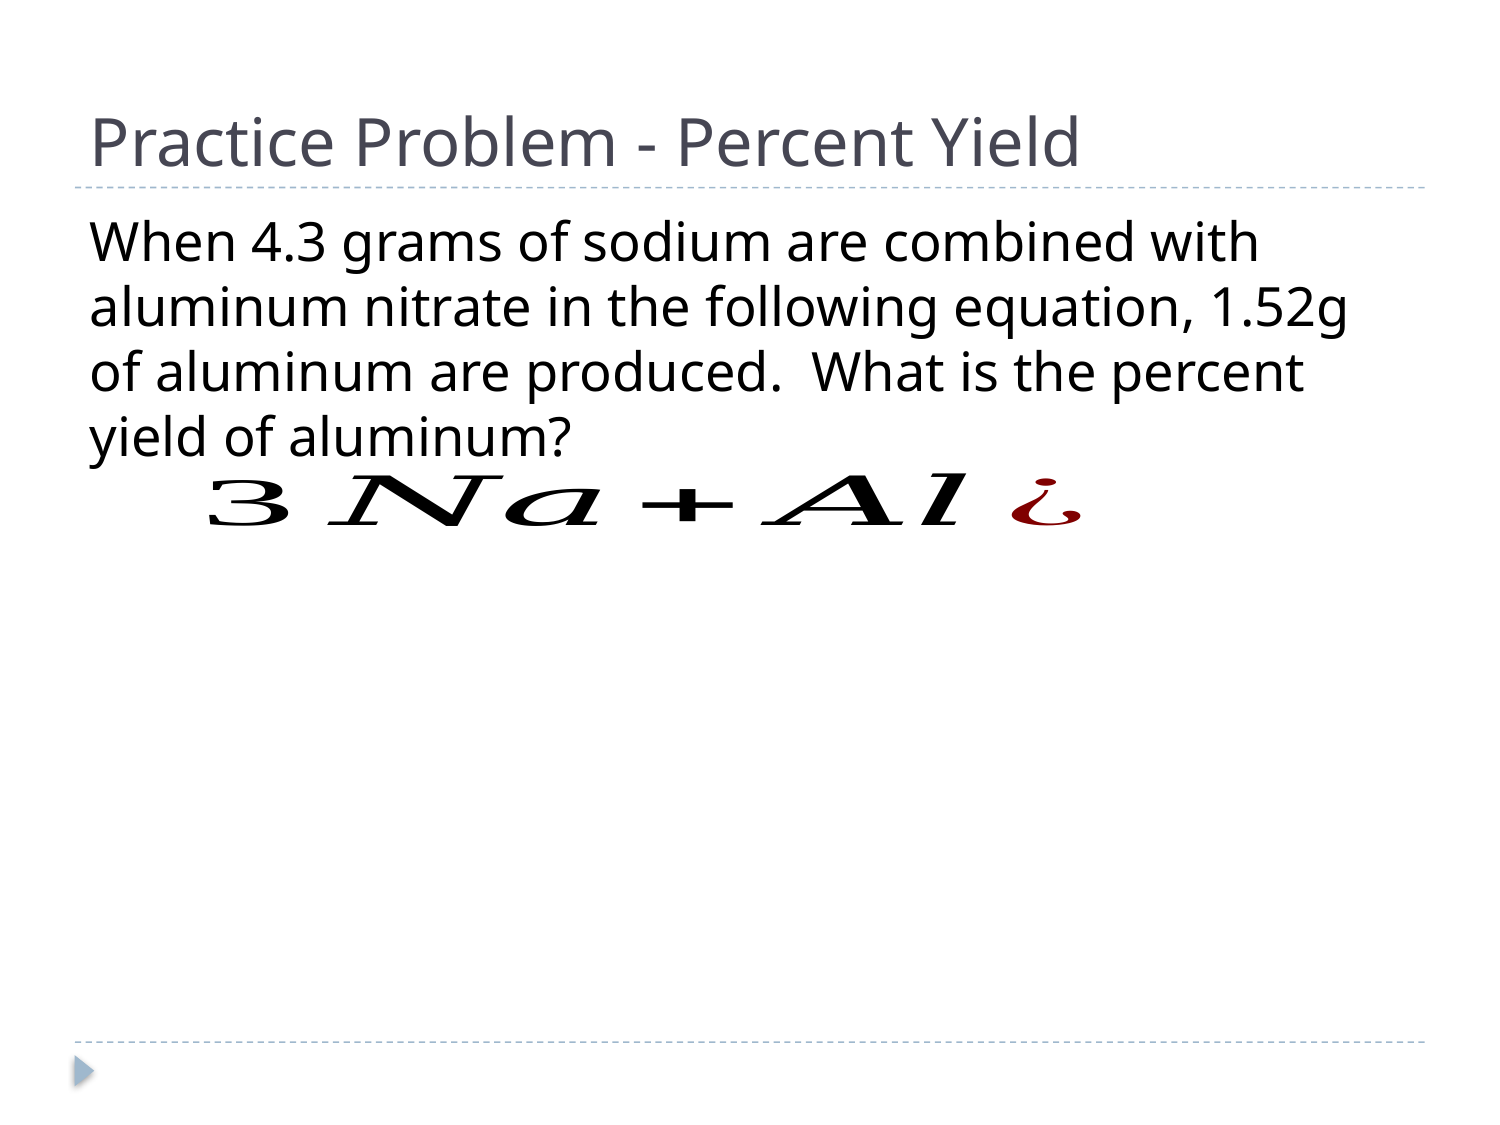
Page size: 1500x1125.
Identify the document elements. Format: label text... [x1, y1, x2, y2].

title Practice Problem - Percent Yield [75, 24, 1425, 188]
list When 4.3 grams of sodium are combined with aluminum nitrate in the following equation, 1.52g of aluminum are produced. What is the percent yield of aluminum? [75, 200, 1425, 438]
